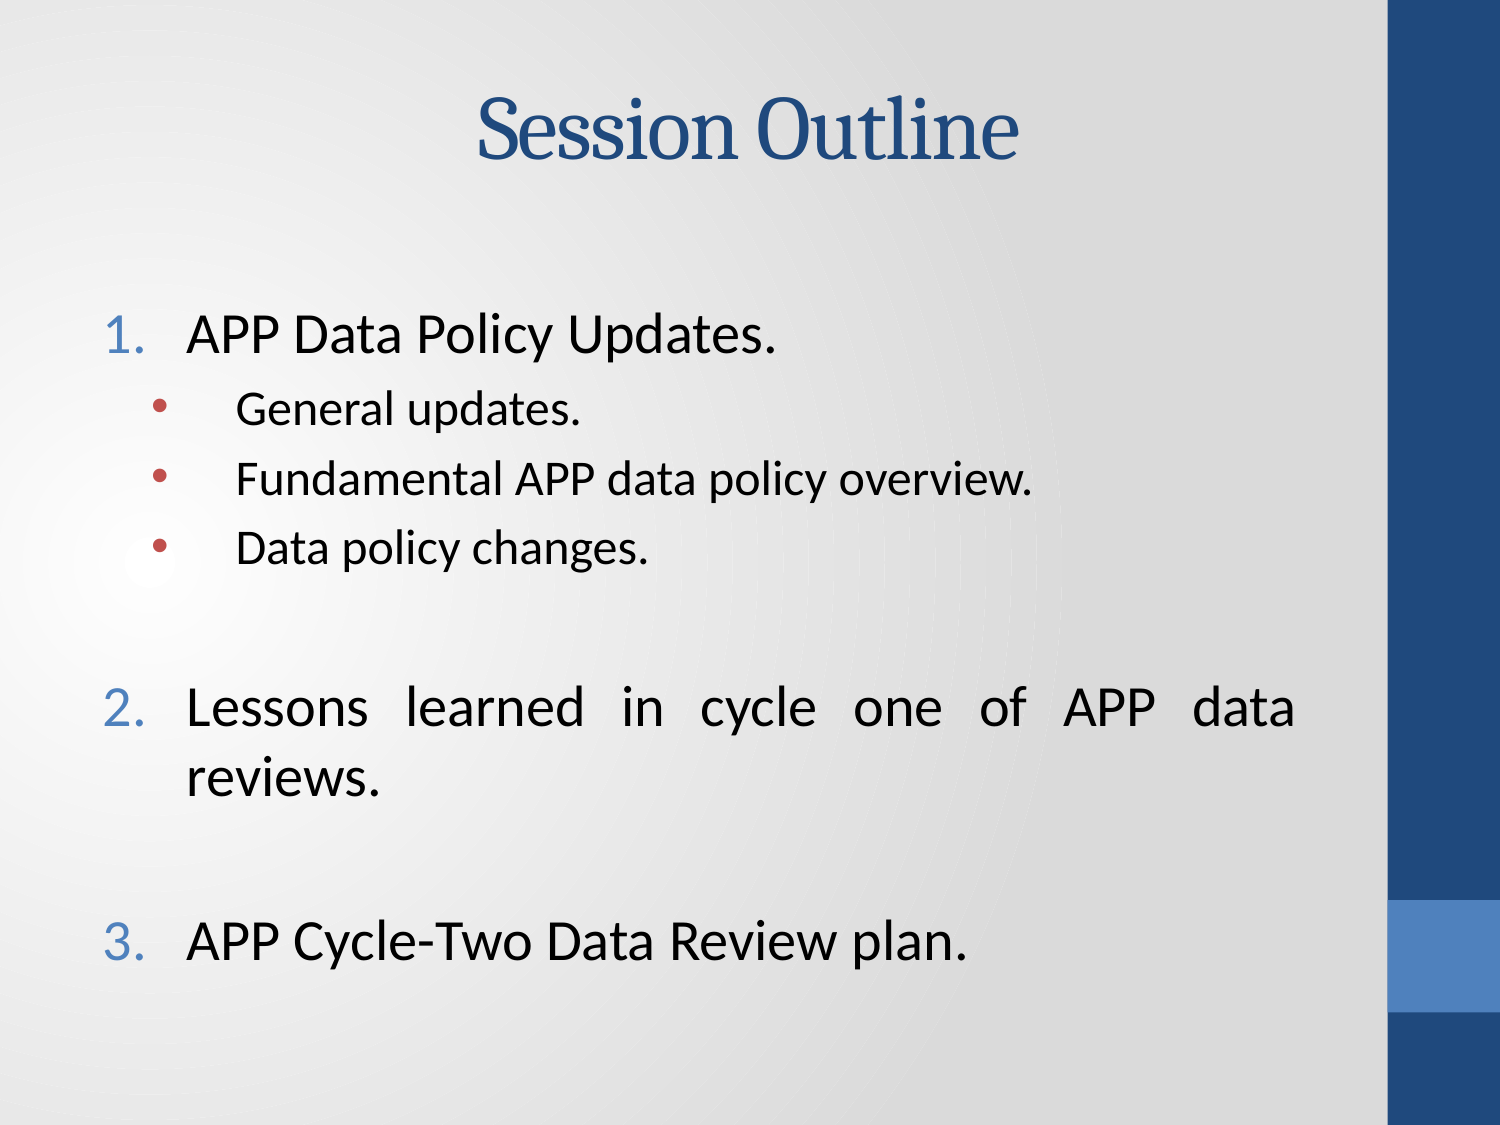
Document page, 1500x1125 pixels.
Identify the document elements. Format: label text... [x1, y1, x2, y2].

title Session Outline [75, 45, 1425, 200]
list APP Data Policy Updates. General updates. Fundamental APP data policy overview. Data policy changes. Lessons learned in cycle one of APP data reviews. APP Cycle-Two Data Review plan. [87, 287, 1313, 1050]
